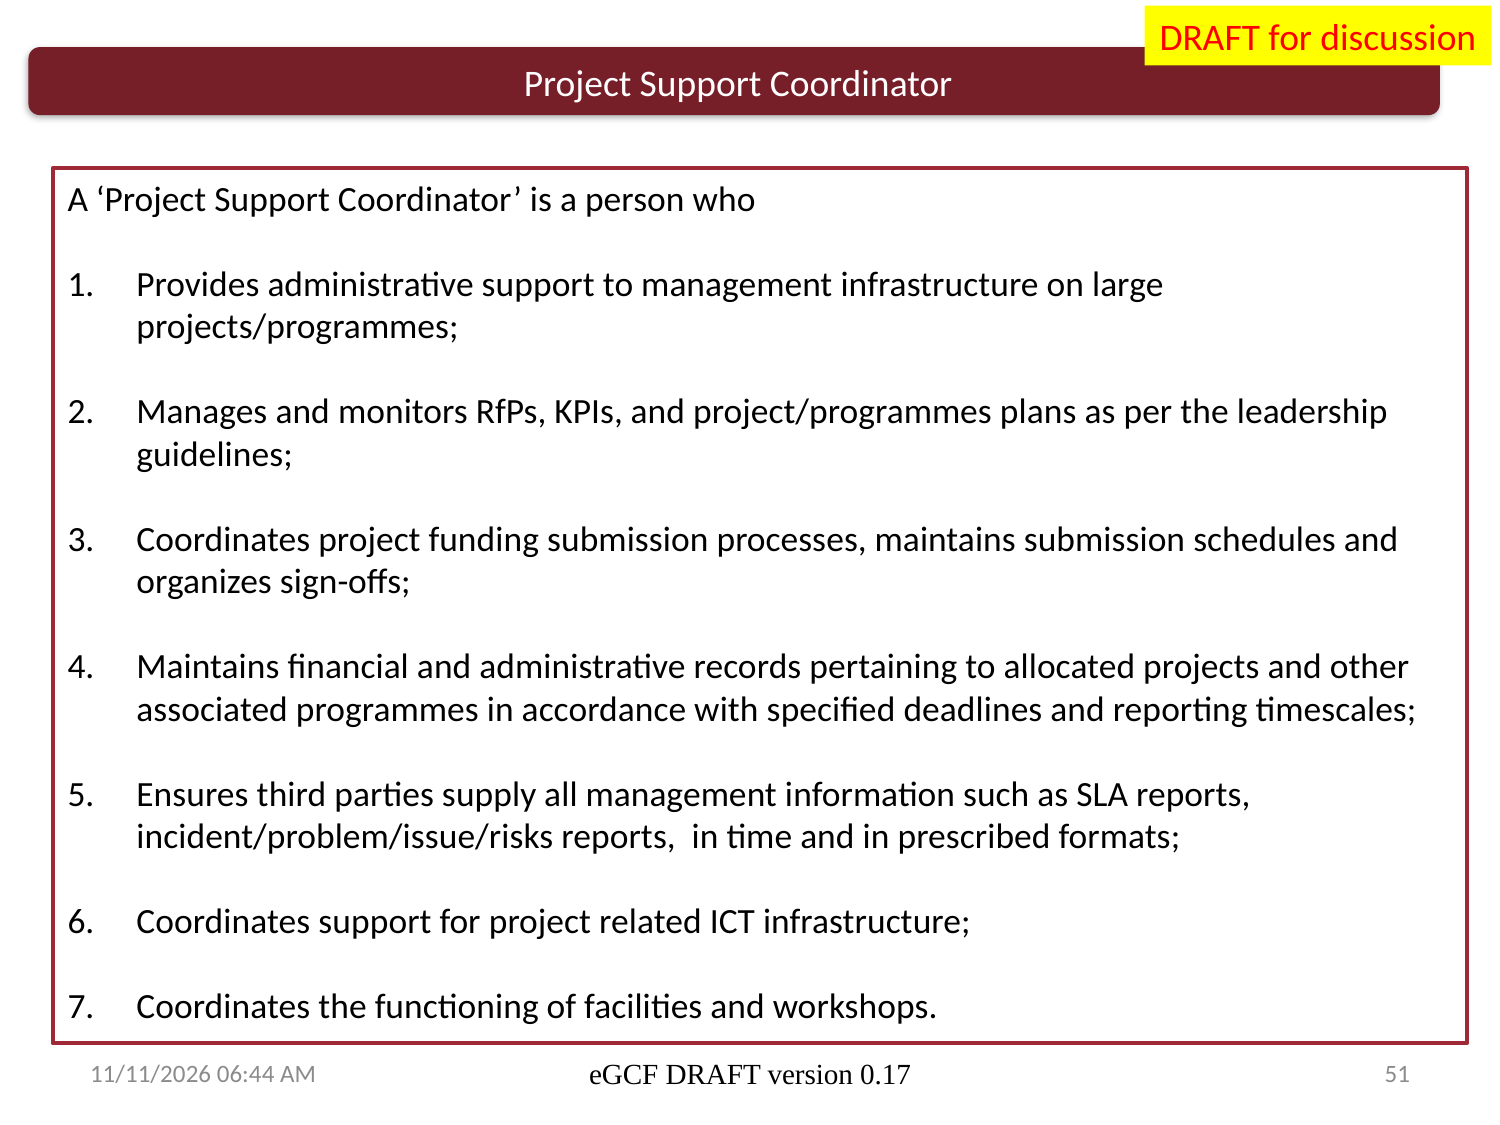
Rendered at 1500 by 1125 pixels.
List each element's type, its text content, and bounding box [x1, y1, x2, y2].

text_box A ‘Project Support Coordinator’ is a person who Provides administrative support to management infrastructure on large projects/programmes; Manages and monitors RfPs, KPIs, and project/programmes plans as per the leadership guidelines; Coordinates project funding submission processes, maintains submission schedules and organizes sign-offs; Maintains financial and administrative records pertaining to allocated projects and other associated programmes in accordance with specified deadlines and reporting timescales; Ensures third parties supply all management information such as SLA reports, incident/problem/issue/risks reports, in time and in prescribed formats; Coordinates support for project related ICT infrastructure; Coordinates the functioning of facilities and workshops. [51, 166, 1469, 1045]
text_box Project Support Coordinator [27, 46, 1441, 116]
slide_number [75, 1042, 425, 1103]
text_box DRAFT for discussion [1144, 5, 1492, 66]
footer eGCF DRAFT version 0.17 [512, 1042, 988, 1103]
slide_number 51 [1074, 1042, 1425, 1103]
